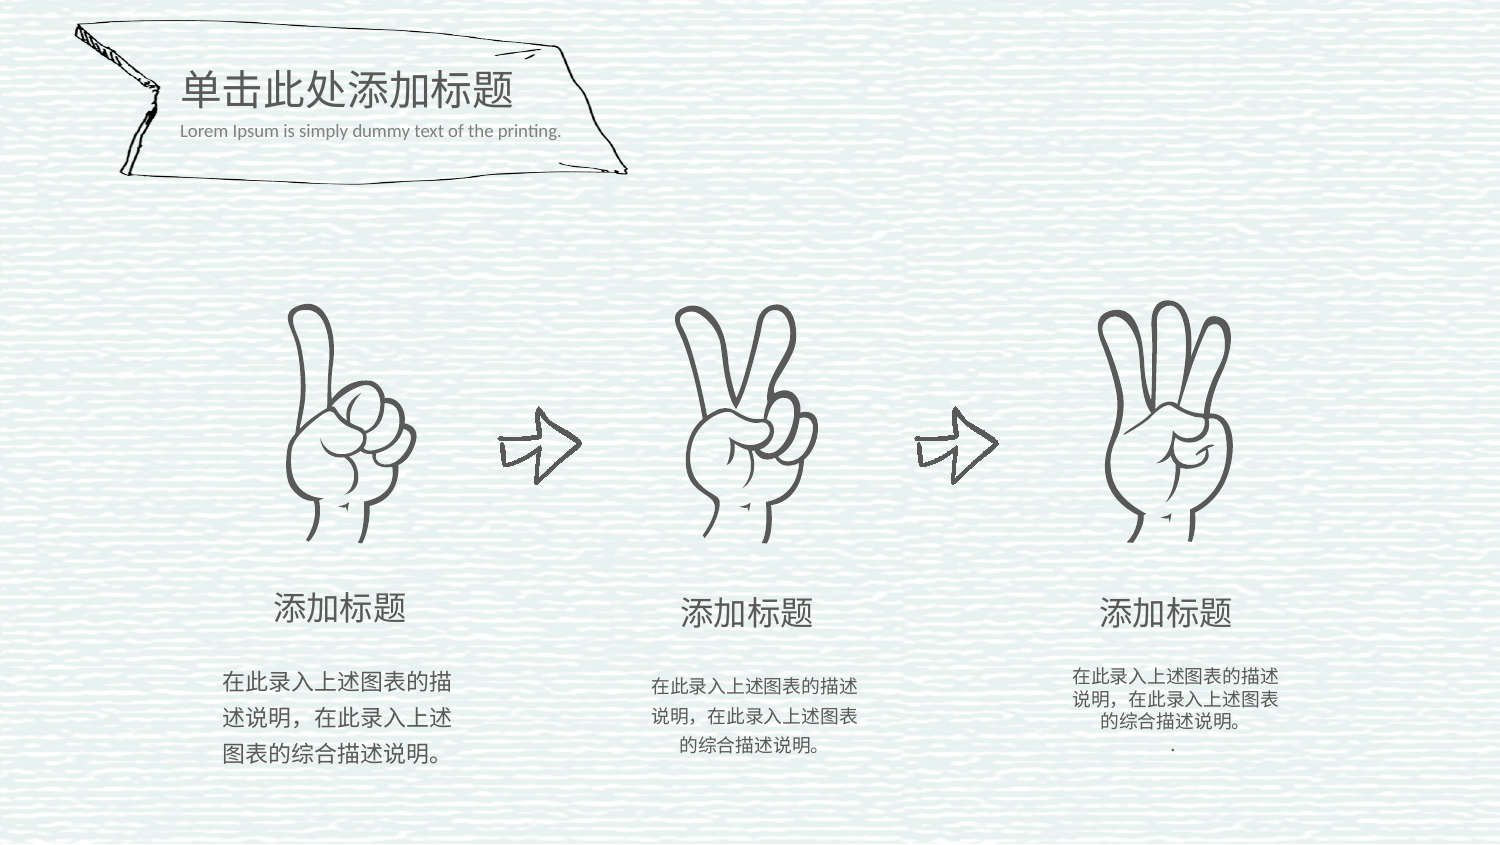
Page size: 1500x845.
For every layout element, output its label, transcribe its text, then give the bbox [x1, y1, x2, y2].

text_box 在此录入上述图表的描述说明，在此录入上述图表的综合描述说明。 . [1057, 659, 1293, 761]
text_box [671, 299, 822, 544]
text_box 添加标题 [242, 581, 438, 633]
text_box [276, 297, 420, 544]
text_box 添加标题 [1068, 586, 1264, 638]
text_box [1089, 299, 1238, 543]
text_box 在此录入上述图表的描述说明，在此录入上述图表的综合描述说明。 [208, 653, 468, 773]
picture [49, 0, 651, 254]
text_box [914, 406, 999, 485]
text_box 添加标题 [649, 586, 845, 638]
text_box [497, 406, 582, 485]
text_box 在此录入上述图表的描述说明，在此录入上述图表的综合描述说明。 [637, 662, 872, 762]
